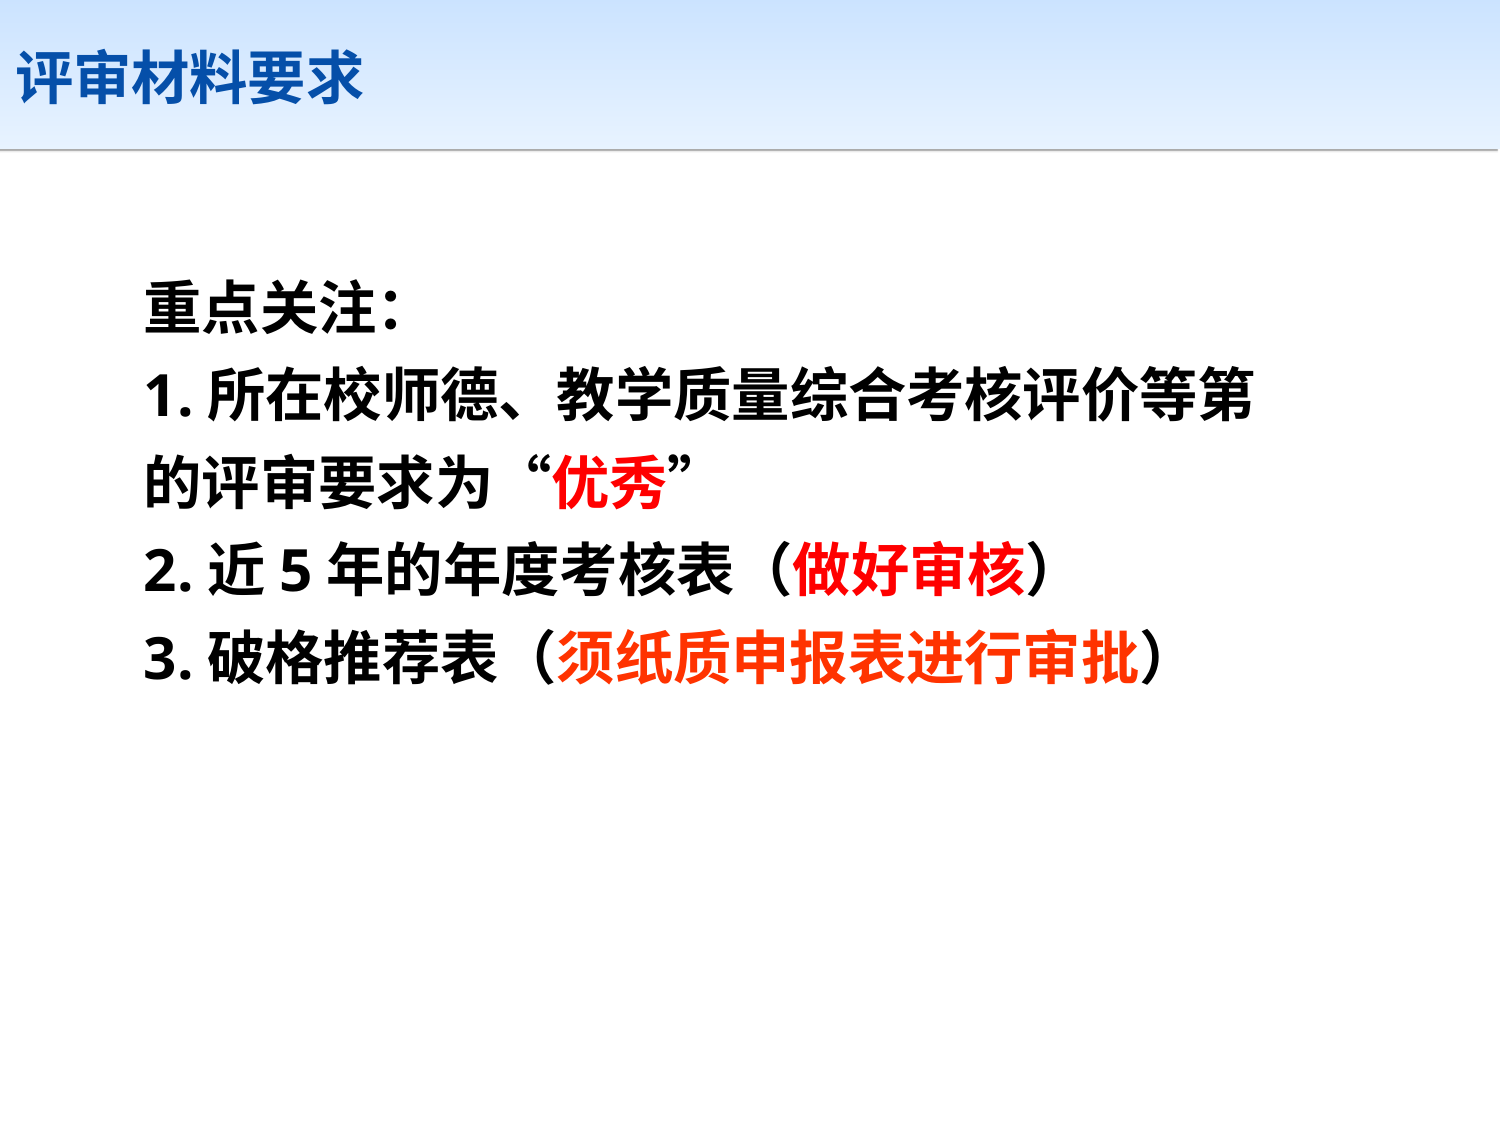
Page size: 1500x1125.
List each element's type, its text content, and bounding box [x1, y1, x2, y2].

text_box 重点关注： 1.所在校师德、教学质量综合考核评价等第的评审要求为“优秀” 2.近5年的年度考核表（做好审核） 3.破格推荐表（须纸质申报表进行审批） [128, 246, 1283, 786]
title 评审材料要求 [0, 23, 1347, 131]
